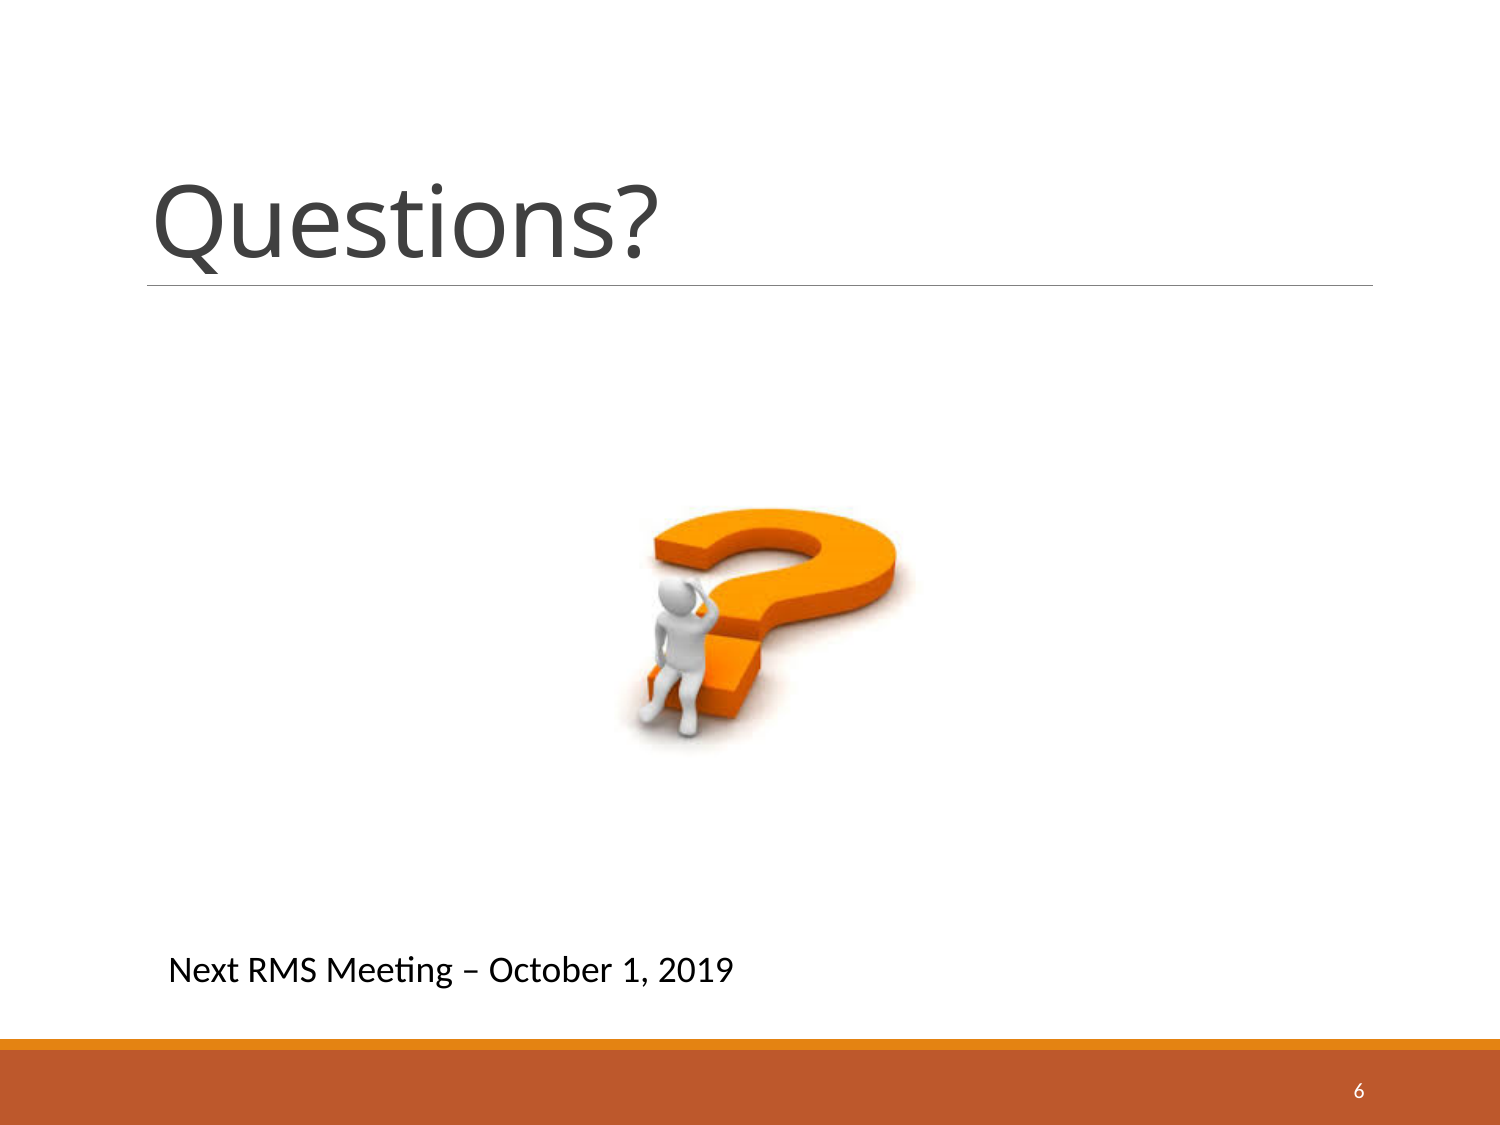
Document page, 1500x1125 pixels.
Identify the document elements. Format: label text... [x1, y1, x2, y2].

text_box Next RMS Meeting – October 1, 2019 [153, 937, 750, 998]
slide_number 6 [1218, 1059, 1380, 1120]
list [577, 456, 930, 810]
title Questions? [135, 47, 1373, 285]
